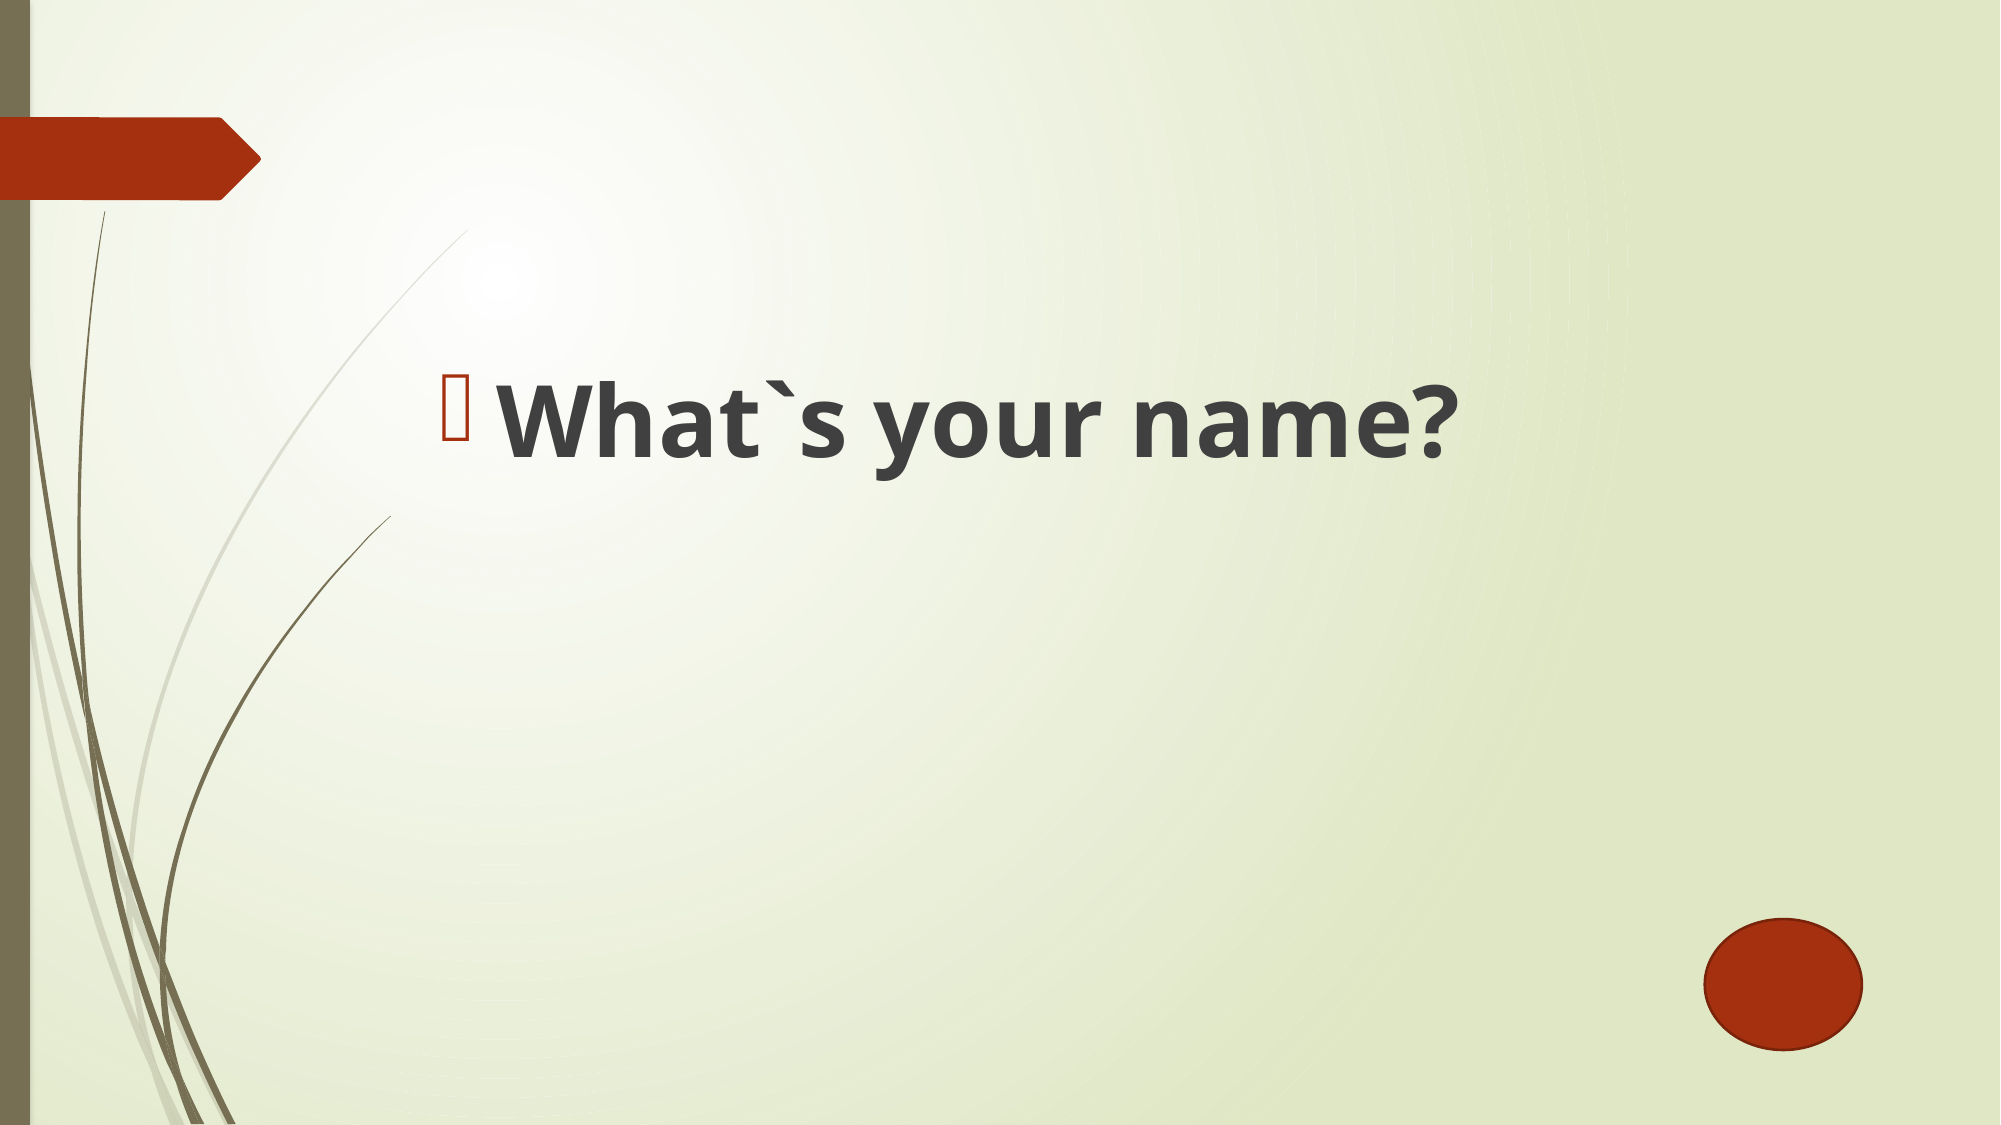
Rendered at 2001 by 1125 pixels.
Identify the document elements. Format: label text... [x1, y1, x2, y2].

list What`s your name? [424, 350, 1888, 970]
text_box [1703, 917, 1864, 1052]
